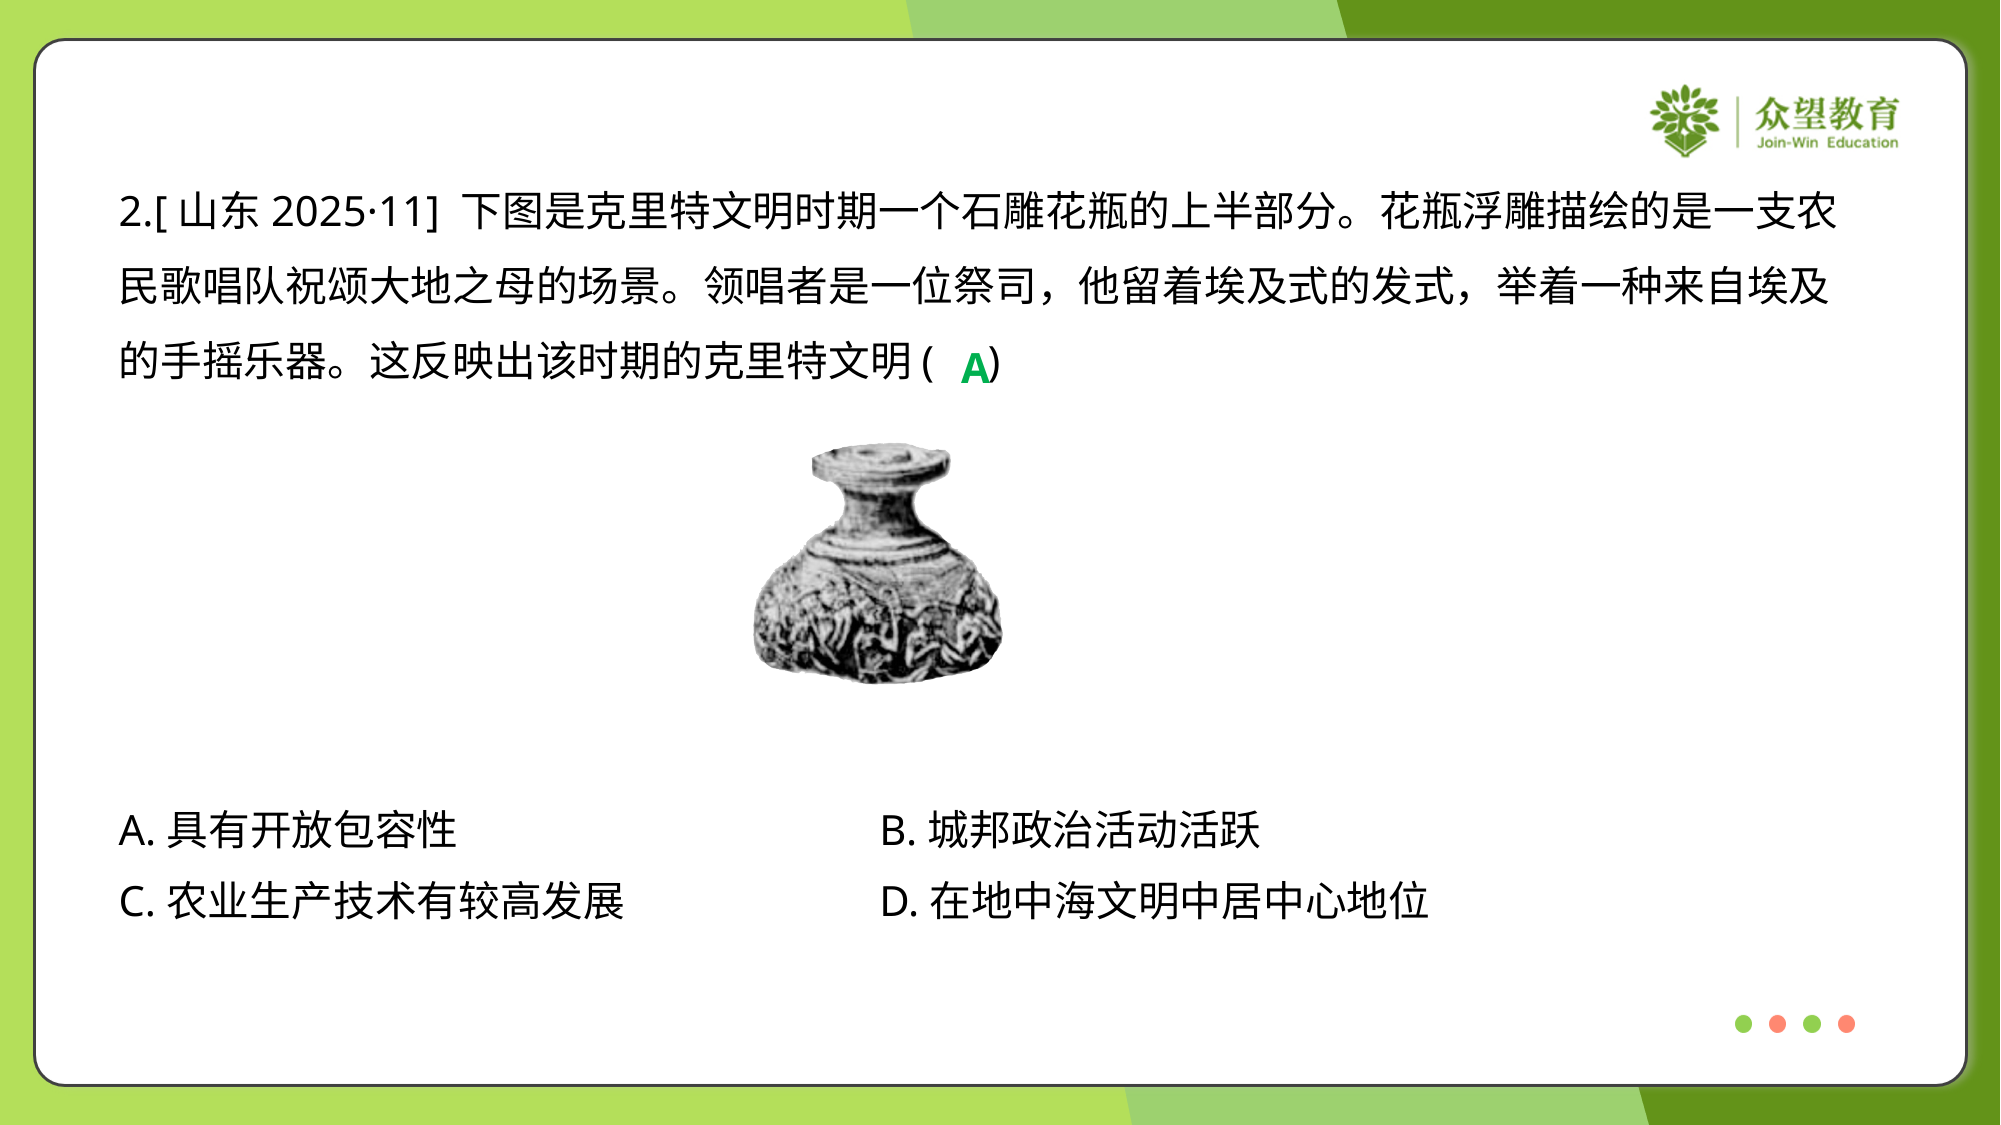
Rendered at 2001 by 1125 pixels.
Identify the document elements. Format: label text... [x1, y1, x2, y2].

picture [0, 0, 2000, 1125]
text_box 2.[山东2025·11] 下图是克里特文明时期一个石雕花瓶的上半部分。花瓶浮雕描绘的是一支农 民歌唱队祝颂大地之母的场景。领唱者是一位祭司，他留着埃及式的发式，举着一种来自埃及 的手摇乐器。这反映出该时期的克里特文明( ) [118, 159, 1847, 373]
text_box A [944, 321, 1007, 385]
text_box A.具有开放包容性 B.城邦政治活动活跃 C.农业生产技术有较高发展 D.在地中海文明中居中心地位 [118, 778, 1605, 918]
